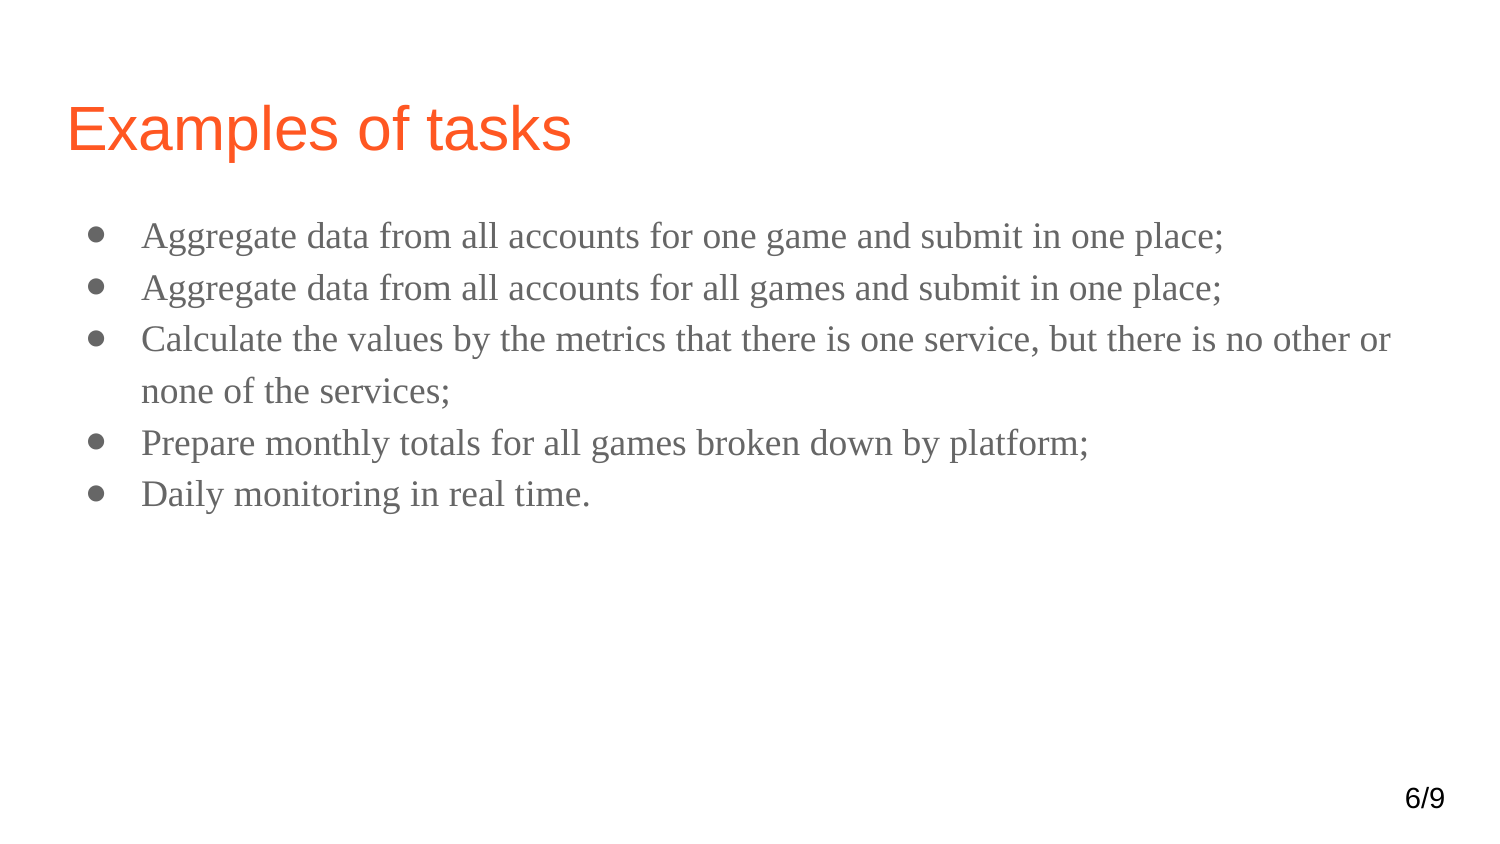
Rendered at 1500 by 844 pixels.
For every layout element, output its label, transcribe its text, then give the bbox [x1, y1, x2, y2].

list Aggregate data from all accounts for one game and submit in one place; Aggregate data from all accounts for all games and submit in one place; Calculate the values by the metrics that there is one service, but there is no other or none of the services; Prepare monthly totals for all games broken down by platform; Daily monitoring in real time. [51, 189, 1449, 750]
title Examples of tasks [51, 72, 1449, 167]
slide_number ‹#›/9 [1389, 764, 1480, 830]
